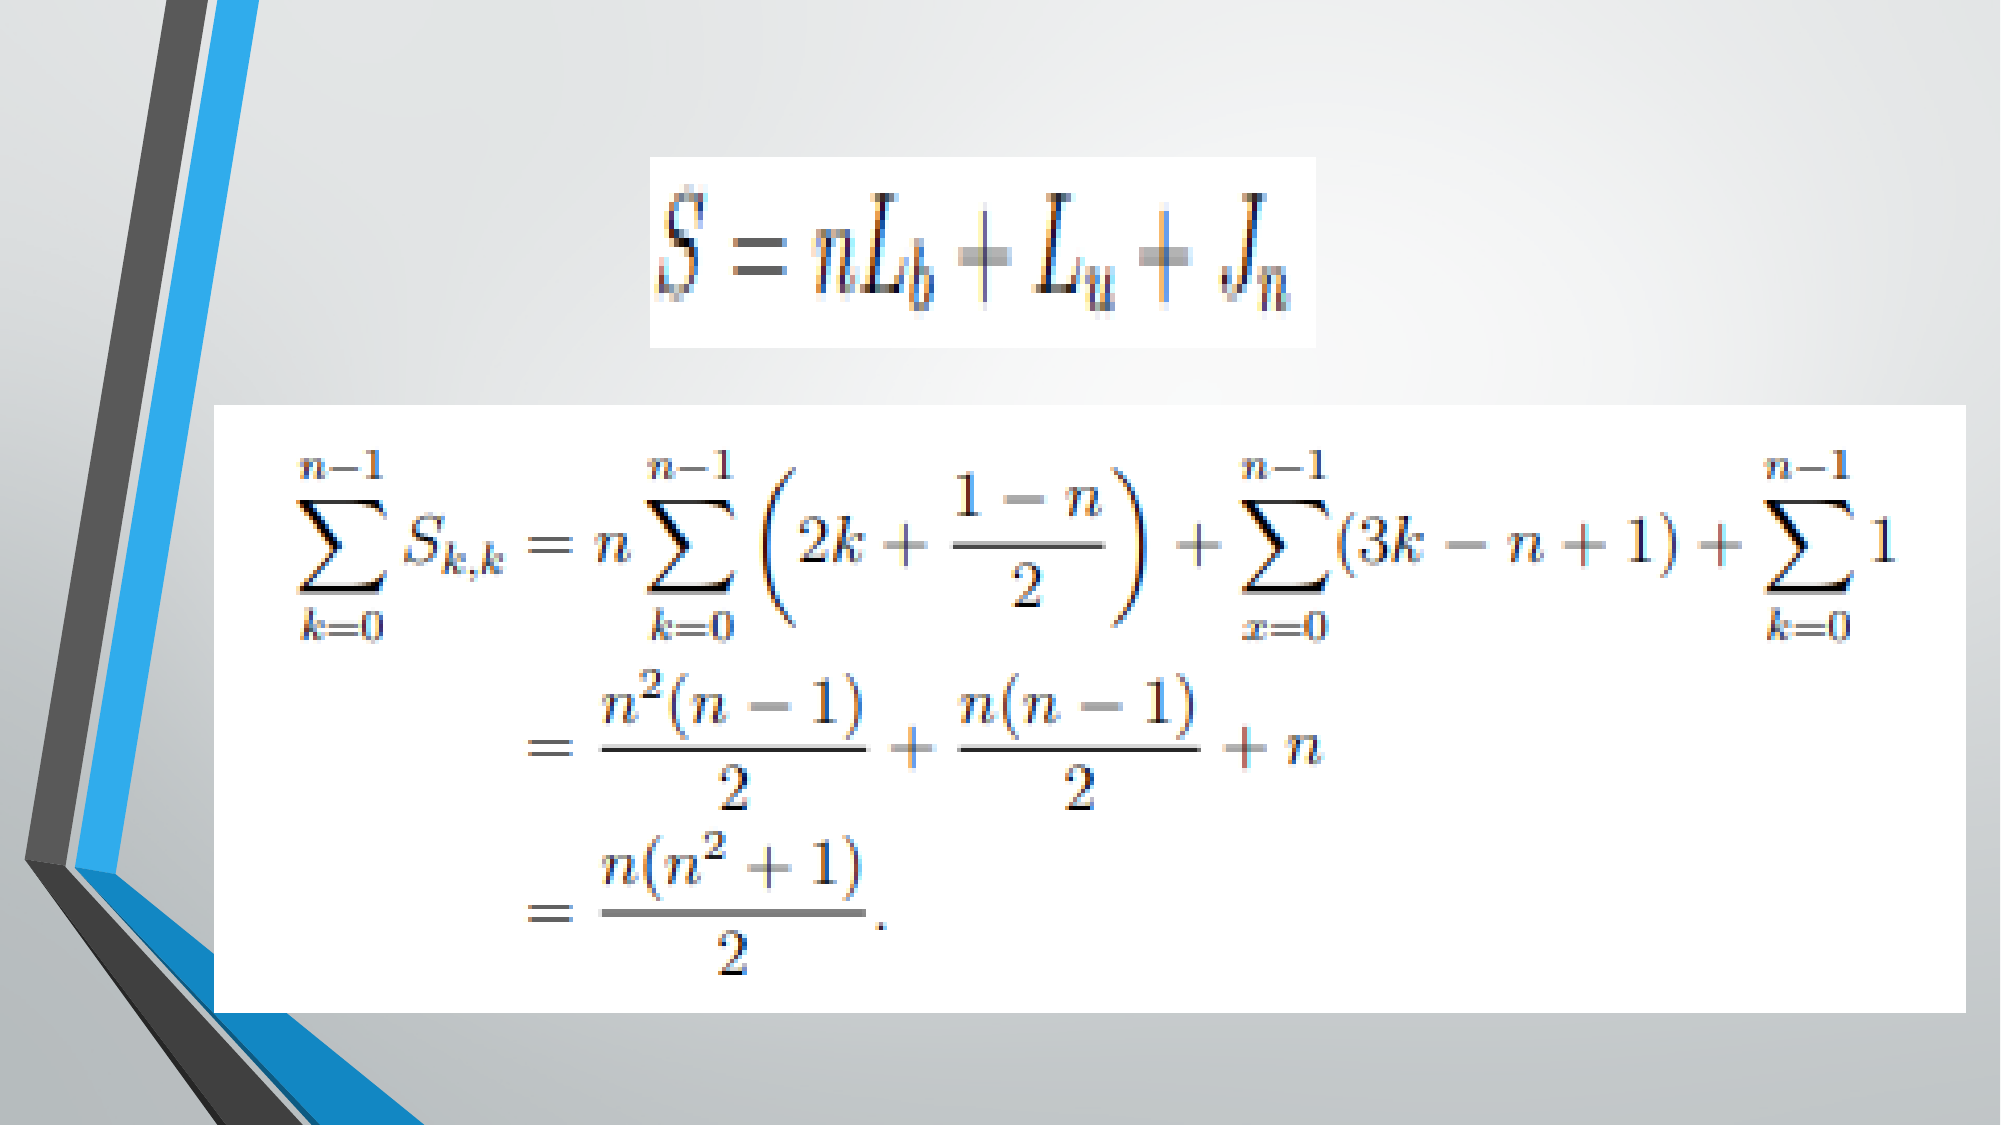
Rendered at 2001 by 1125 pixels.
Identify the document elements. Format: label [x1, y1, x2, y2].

picture [214, 405, 1966, 1013]
picture [649, 157, 1317, 349]
